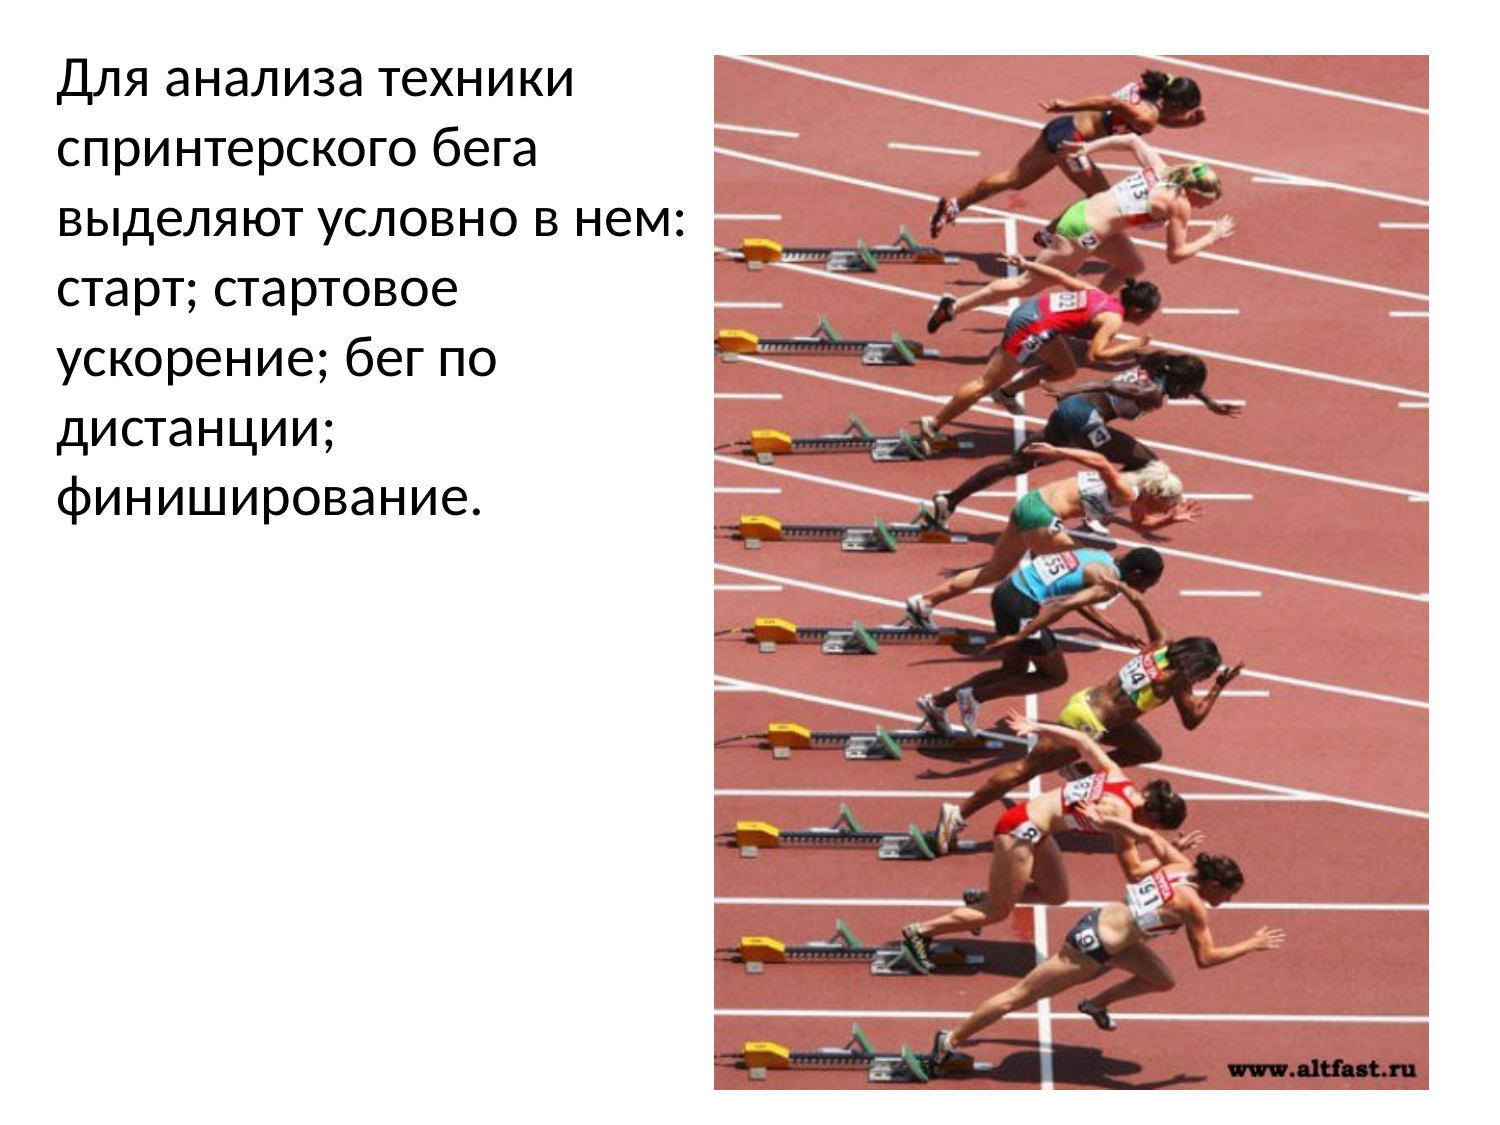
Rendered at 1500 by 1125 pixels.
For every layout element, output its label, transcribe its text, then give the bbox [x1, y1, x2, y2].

list Для анализа техники спринтерского бега выделяют условно в нем: старт; стартовое ускорение; бег по дистанции; финиширование. [41, 30, 715, 929]
picture [714, 54, 1430, 1090]
